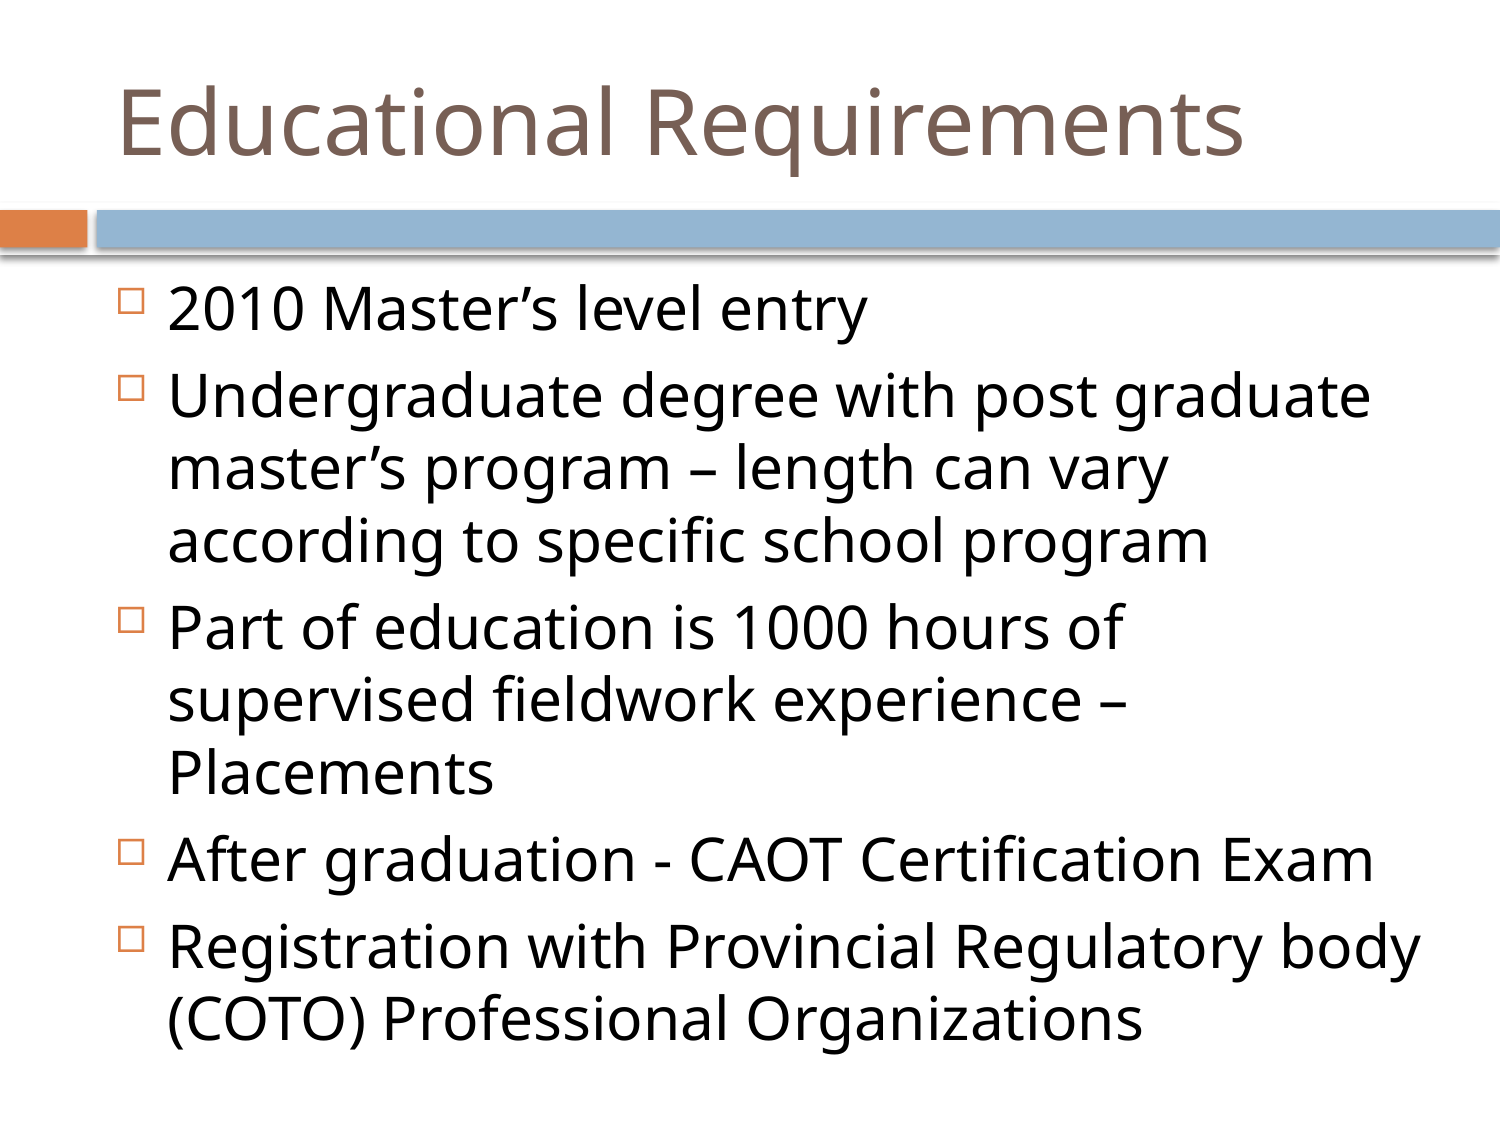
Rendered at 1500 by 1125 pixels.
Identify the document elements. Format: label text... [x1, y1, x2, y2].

list 2010 Master’s level entry Undergraduate degree with post graduate master’s program – length can vary according to specific school program Part of education is 1000 hours of supervised fieldwork experience – Placements After graduation - CAOT Certification Exam Registration with Provincial Regulatory body (COTO) Professional Organizations [100, 262, 1438, 1000]
title Educational Requirements [100, 37, 1438, 200]
